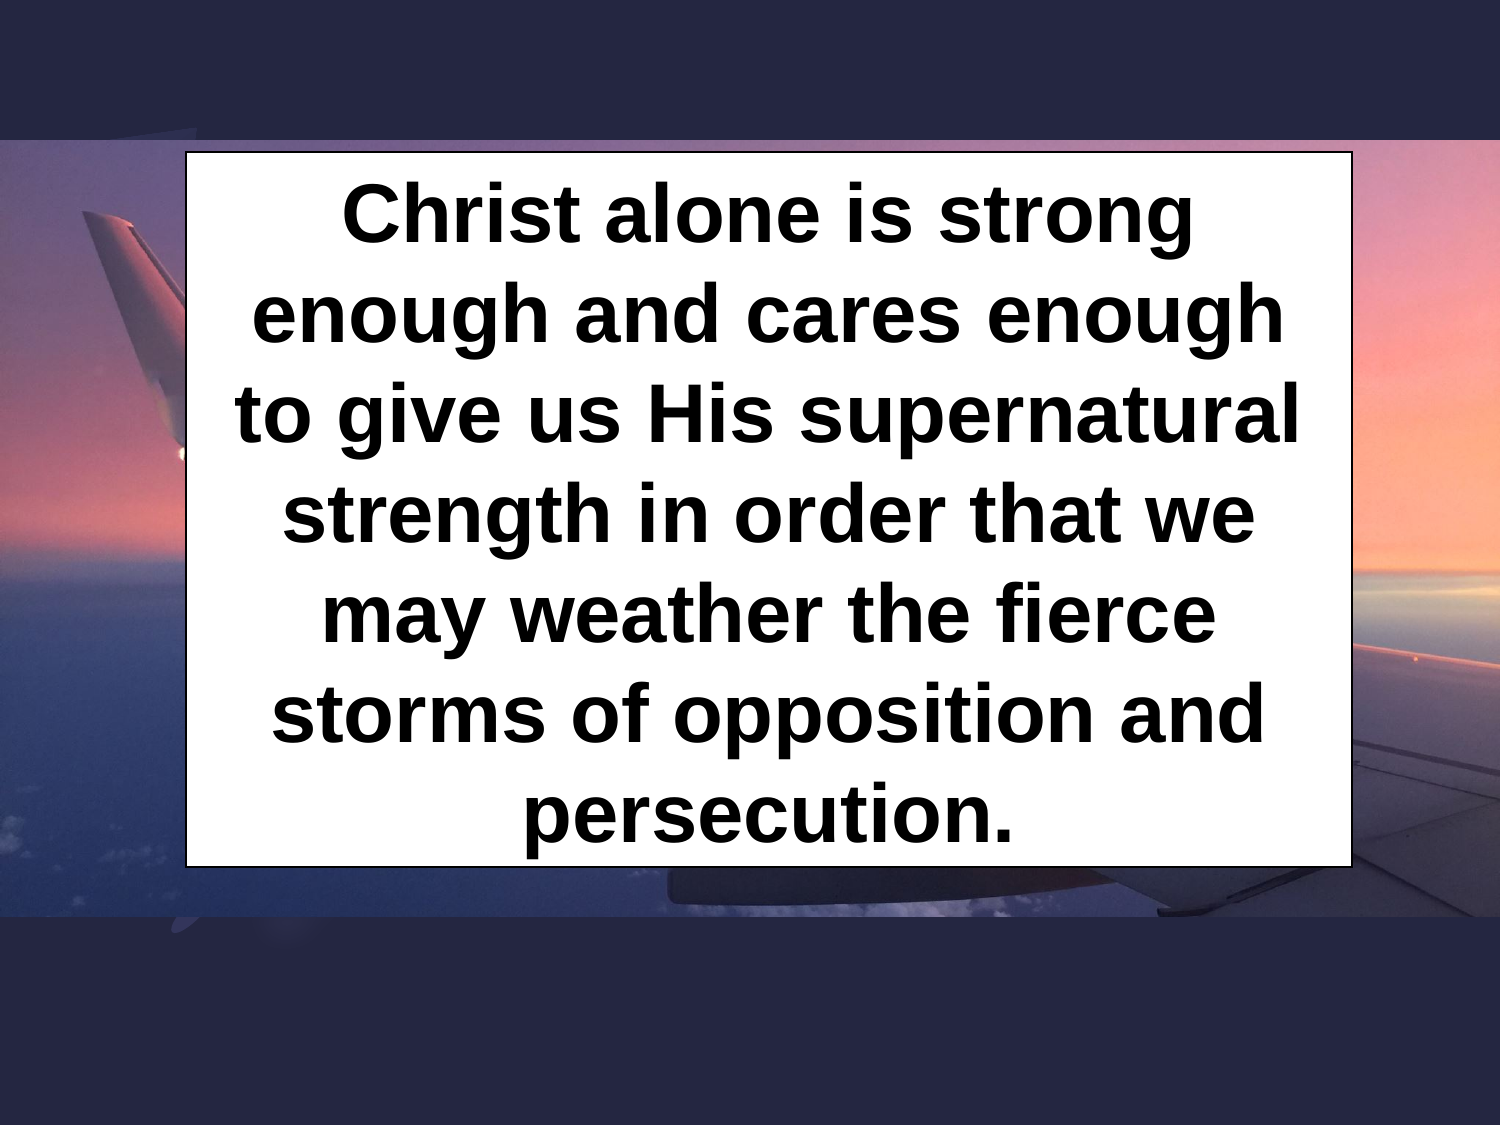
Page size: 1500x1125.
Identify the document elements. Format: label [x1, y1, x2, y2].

picture [0, 140, 1500, 917]
